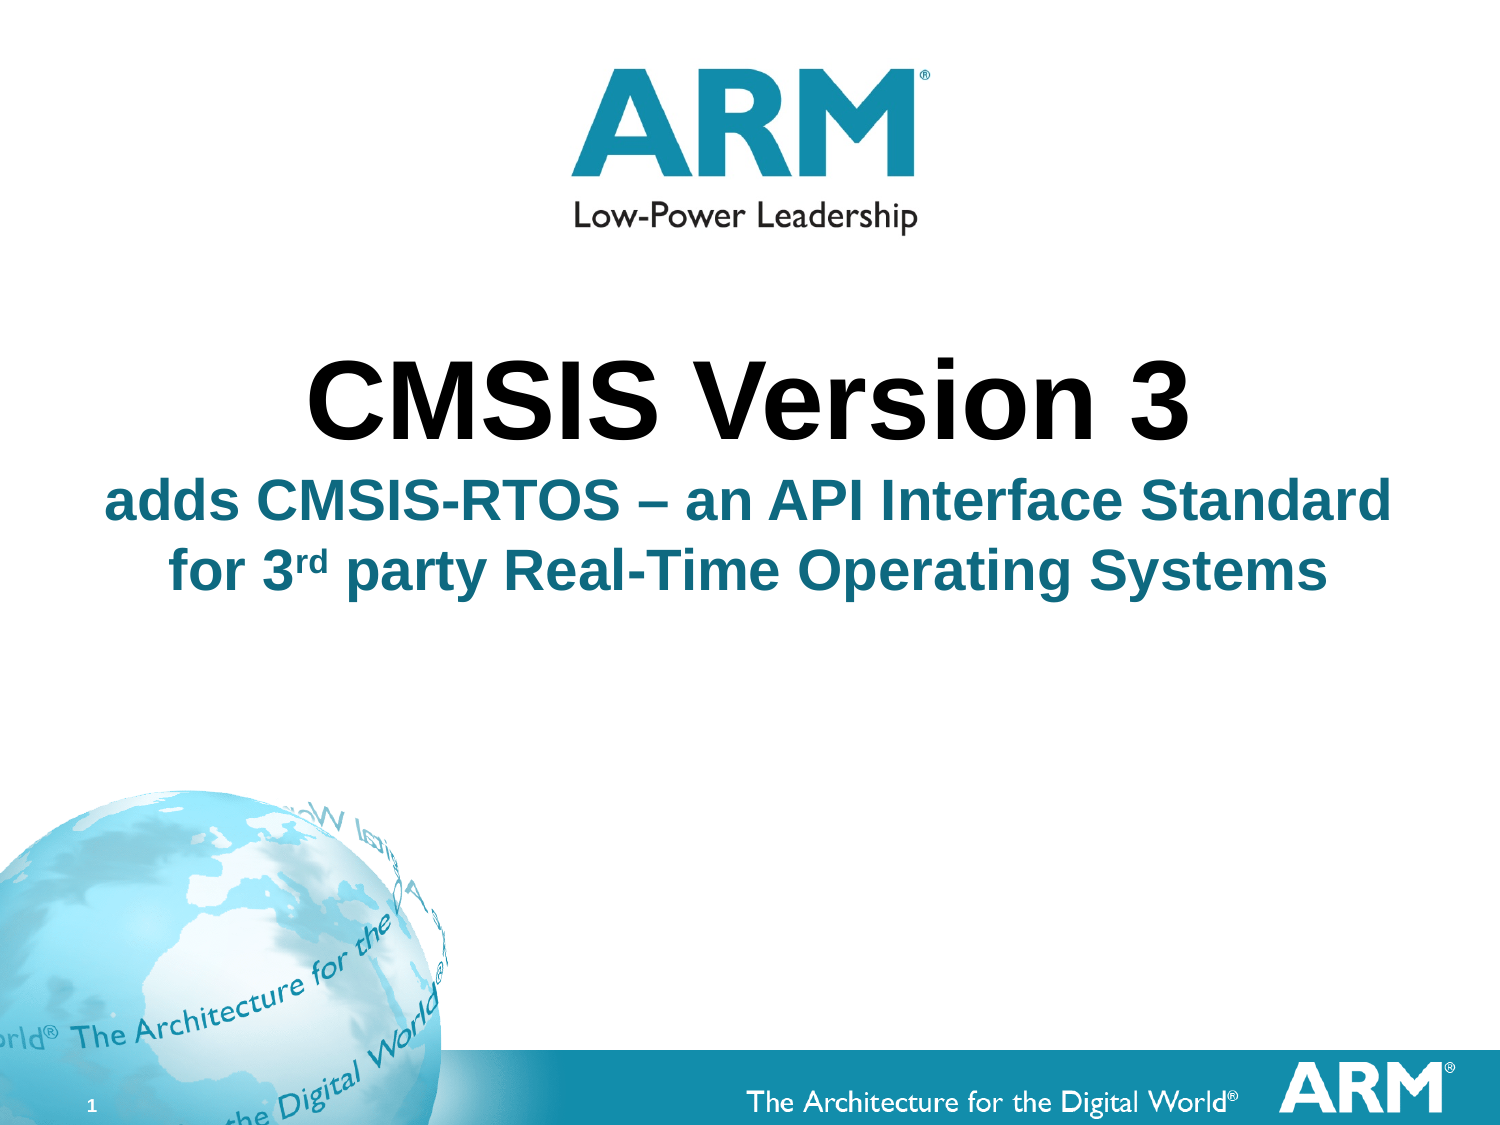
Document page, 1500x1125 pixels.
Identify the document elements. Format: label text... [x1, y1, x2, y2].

title CMSIS Version 3 adds CMSIS-RTOS – an API Interface Standard for 3rd party Real-Time Operating Systems [73, 319, 1425, 888]
picture [0, 780, 1500, 1125]
picture [548, 58, 951, 245]
